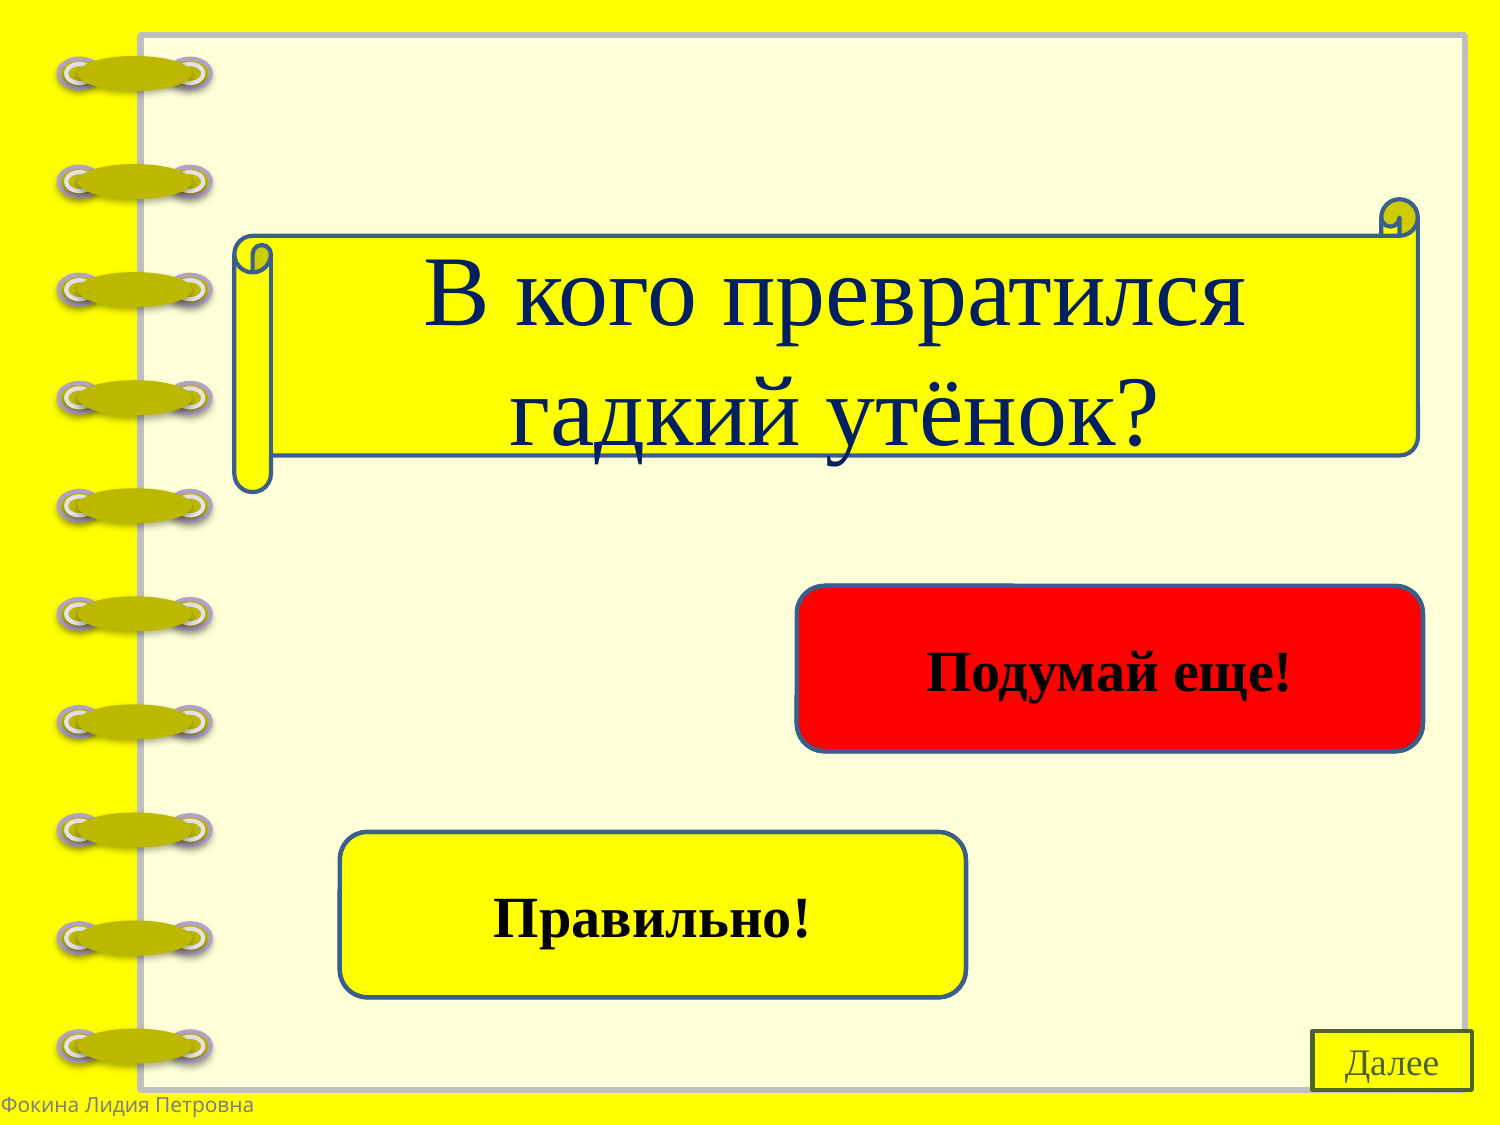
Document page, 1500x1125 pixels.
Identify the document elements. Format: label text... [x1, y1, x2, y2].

text_box Далее [1310, 1029, 1474, 1092]
text_box [794, 583, 1426, 754]
text_box [337, 829, 969, 1000]
text_box В кого превратился гадкий утёнок? [232, 197, 1421, 495]
